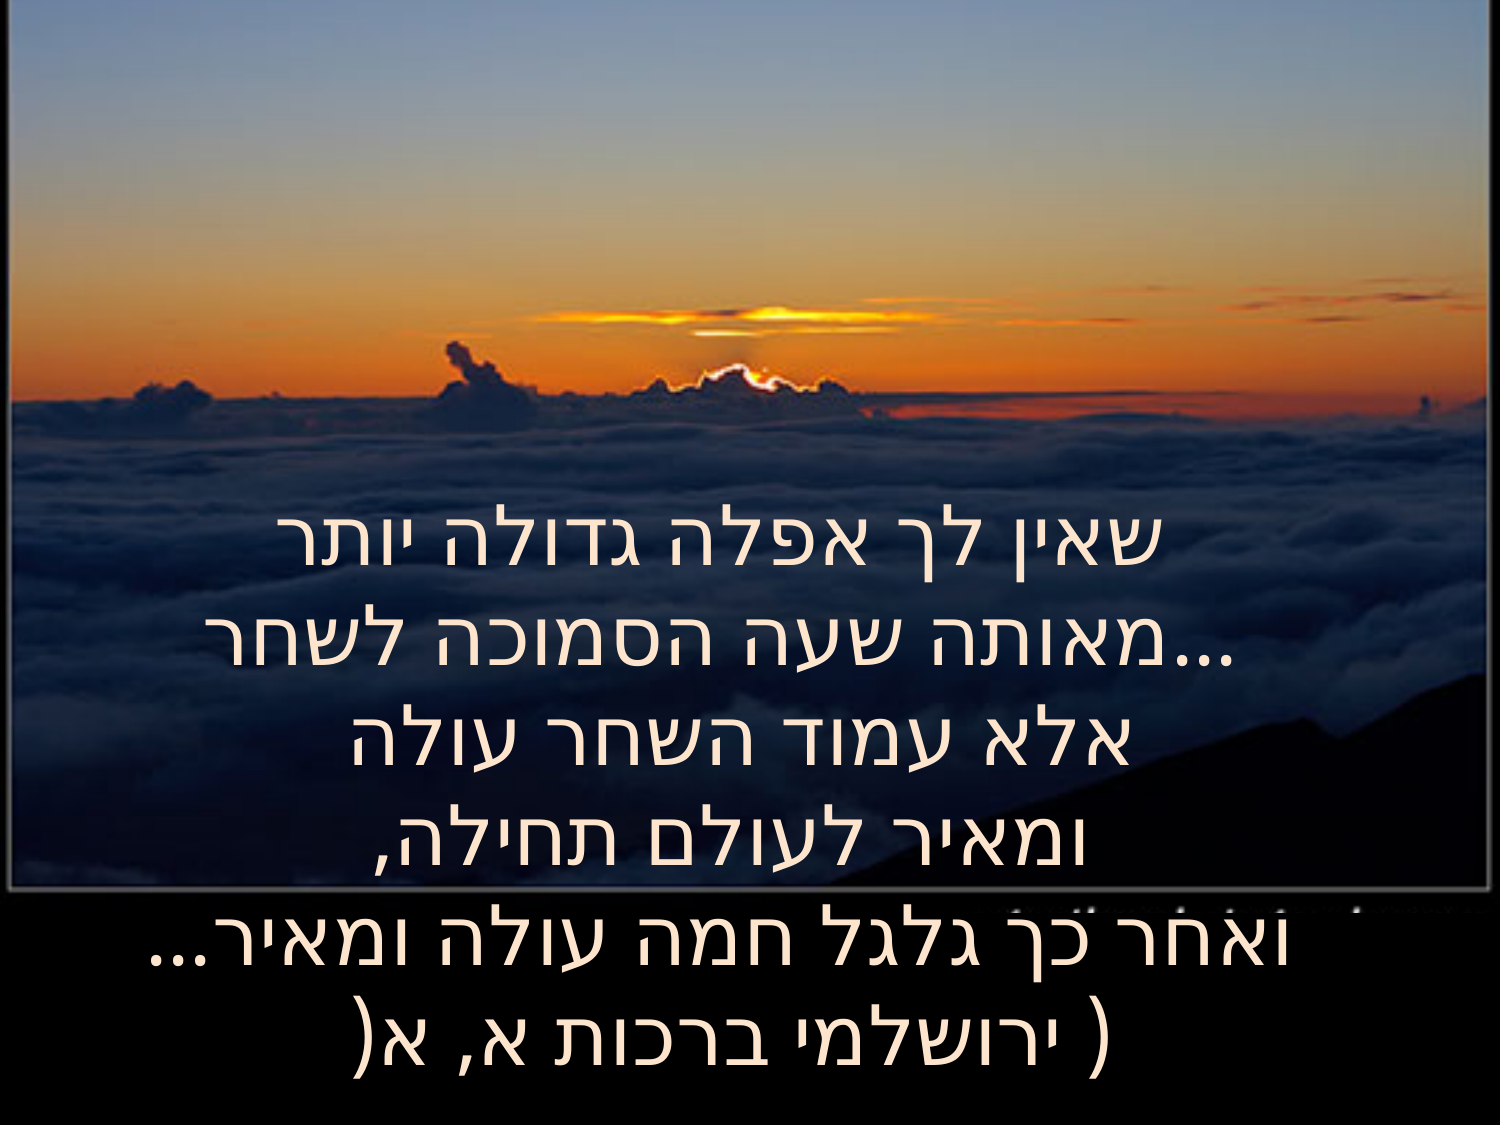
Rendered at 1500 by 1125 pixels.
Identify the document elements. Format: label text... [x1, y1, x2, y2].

picture [0, 0, 1500, 914]
text_box שאין לך אפלה גדולה יותר מאותה שעה הסמוכה לשחר... אלא עמוד השחר עולה ומאיר לעולם תחילה, ואחר כך גלגל חמה עולה ומאיר... ( ירושלמי ברכות א, א( [37, 924, 1425, 1090]
